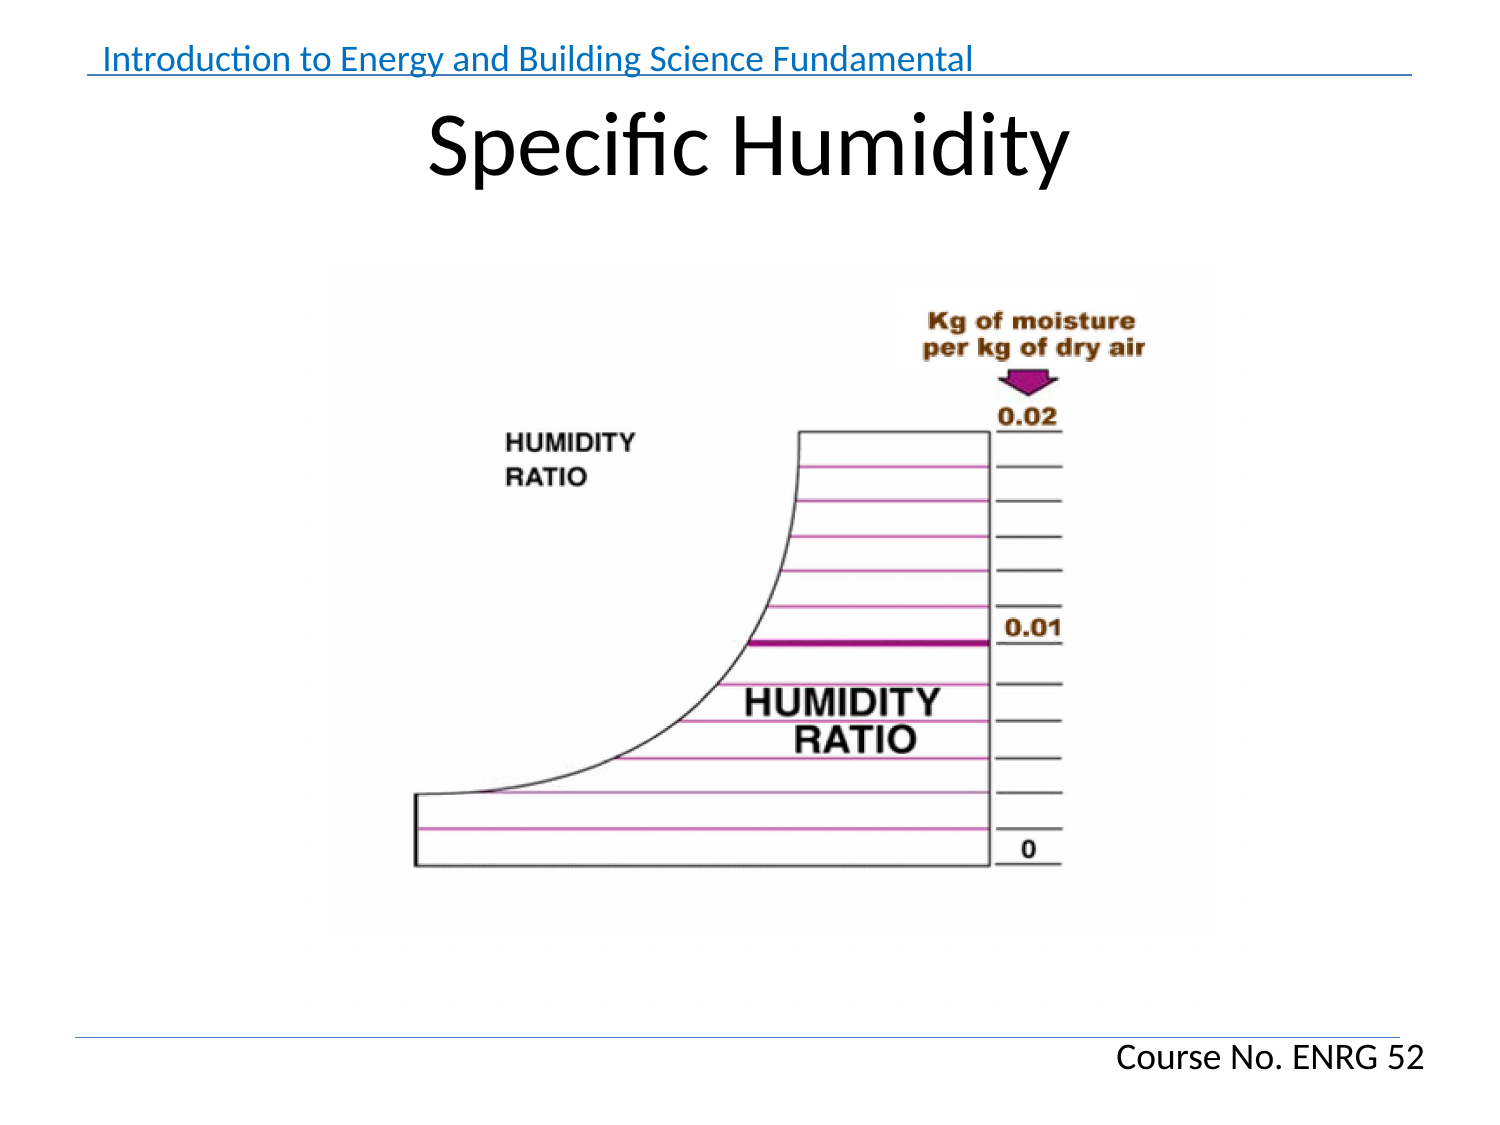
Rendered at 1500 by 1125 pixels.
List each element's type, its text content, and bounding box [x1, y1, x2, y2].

title Specific Humidity [75, 45, 1425, 233]
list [254, 262, 1246, 1006]
